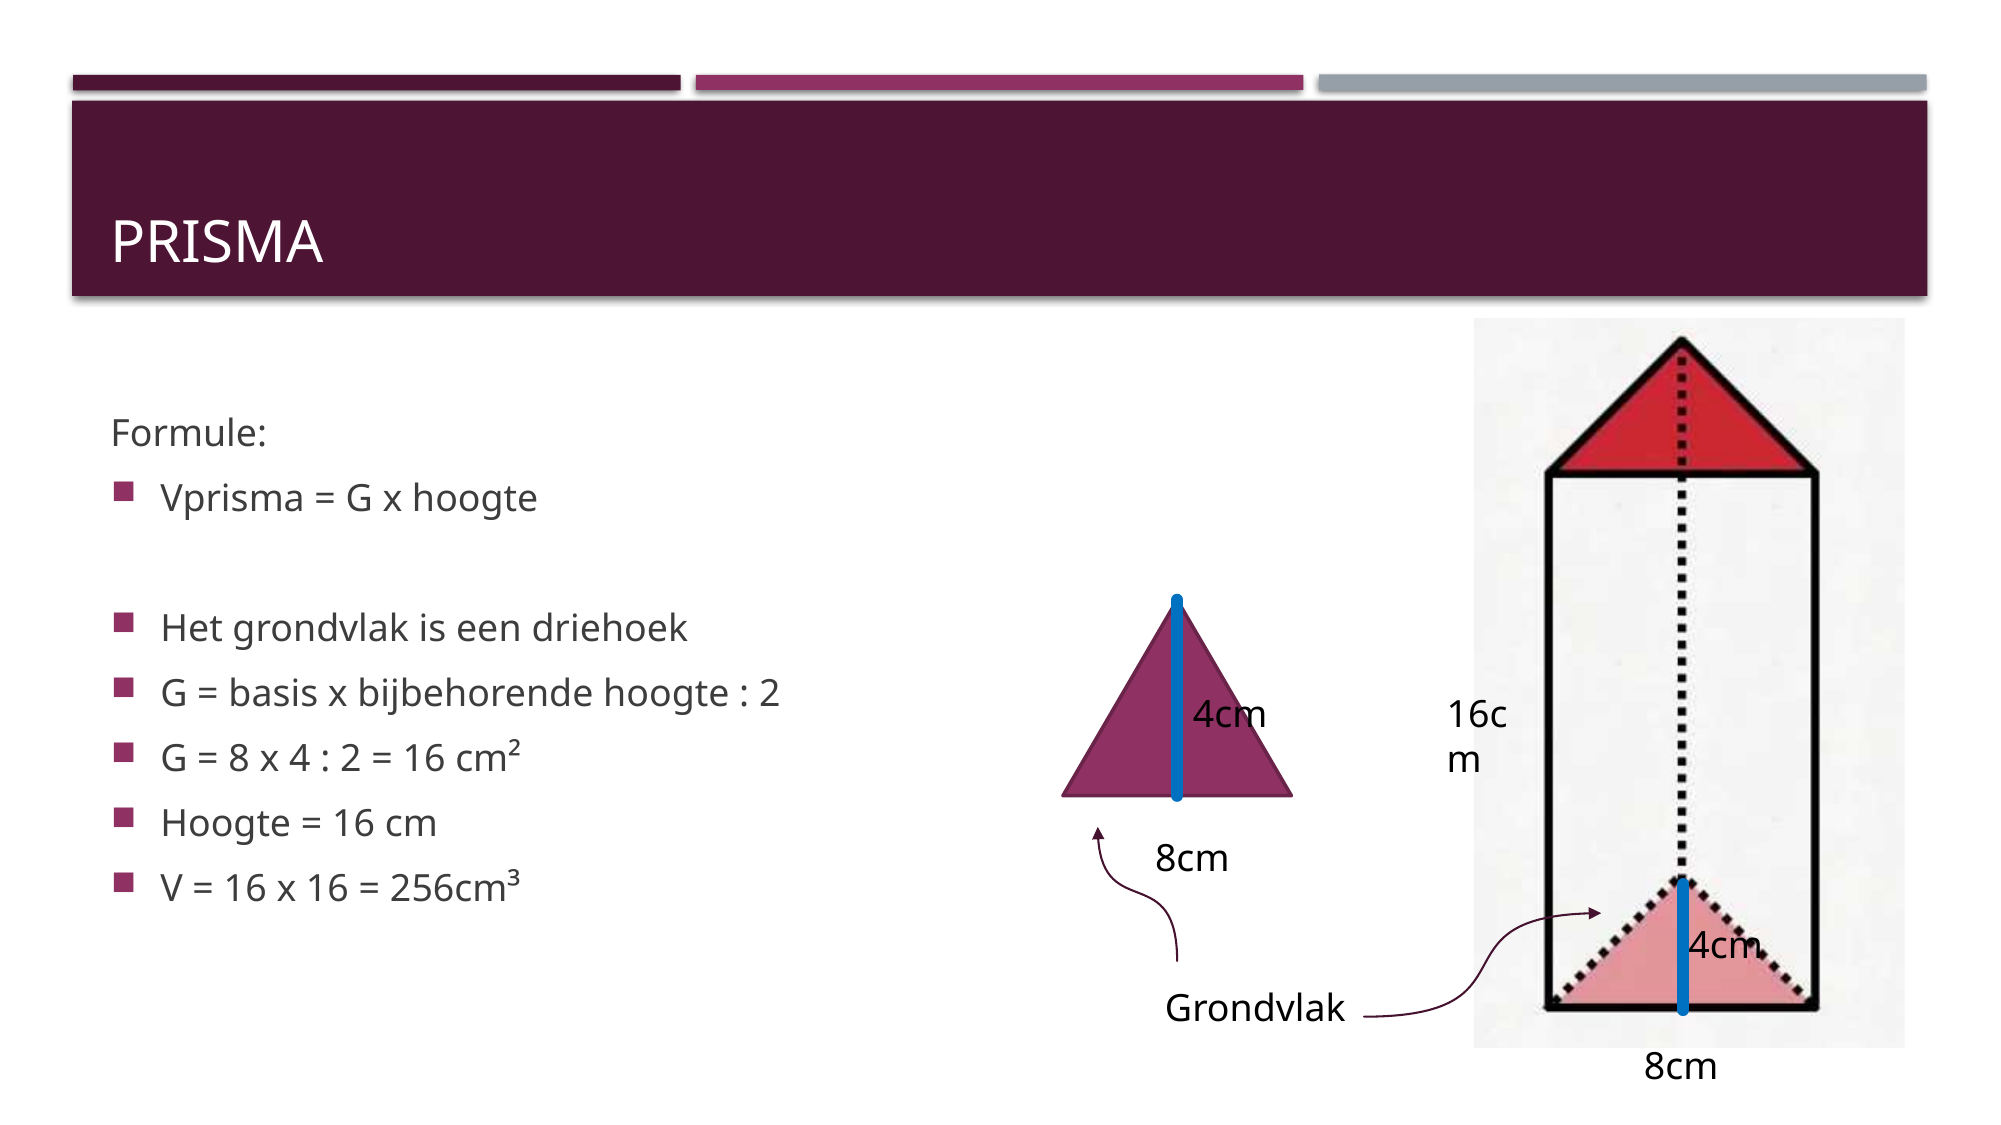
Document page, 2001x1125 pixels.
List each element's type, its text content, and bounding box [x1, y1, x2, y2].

text_box [1183, 743, 1293, 798]
list Formule: Vprisma = G x hoogte Het grondvlak is een driehoek G = basis x bijbehorende hoogte : 2 G = 8 x 4 : 2 = 16 cm² Hoogte = 16 cm V = 16 x 16 = 256cm³ [95, 357, 1467, 962]
text_box [1061, 608, 1171, 798]
text_box 4cm [1184, 682, 1299, 743]
title Prisma [95, 115, 1905, 282]
picture [1473, 318, 1906, 1048]
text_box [1069, 853, 1206, 935]
text_box 8cm [1629, 1058, 1750, 1095]
text_box Grondvlak [1150, 976, 1387, 1037]
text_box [1363, 912, 1602, 1018]
text_box 16cm [1431, 682, 1467, 788]
text_box 8cm [1140, 826, 1261, 887]
text_box [1183, 606, 1228, 682]
